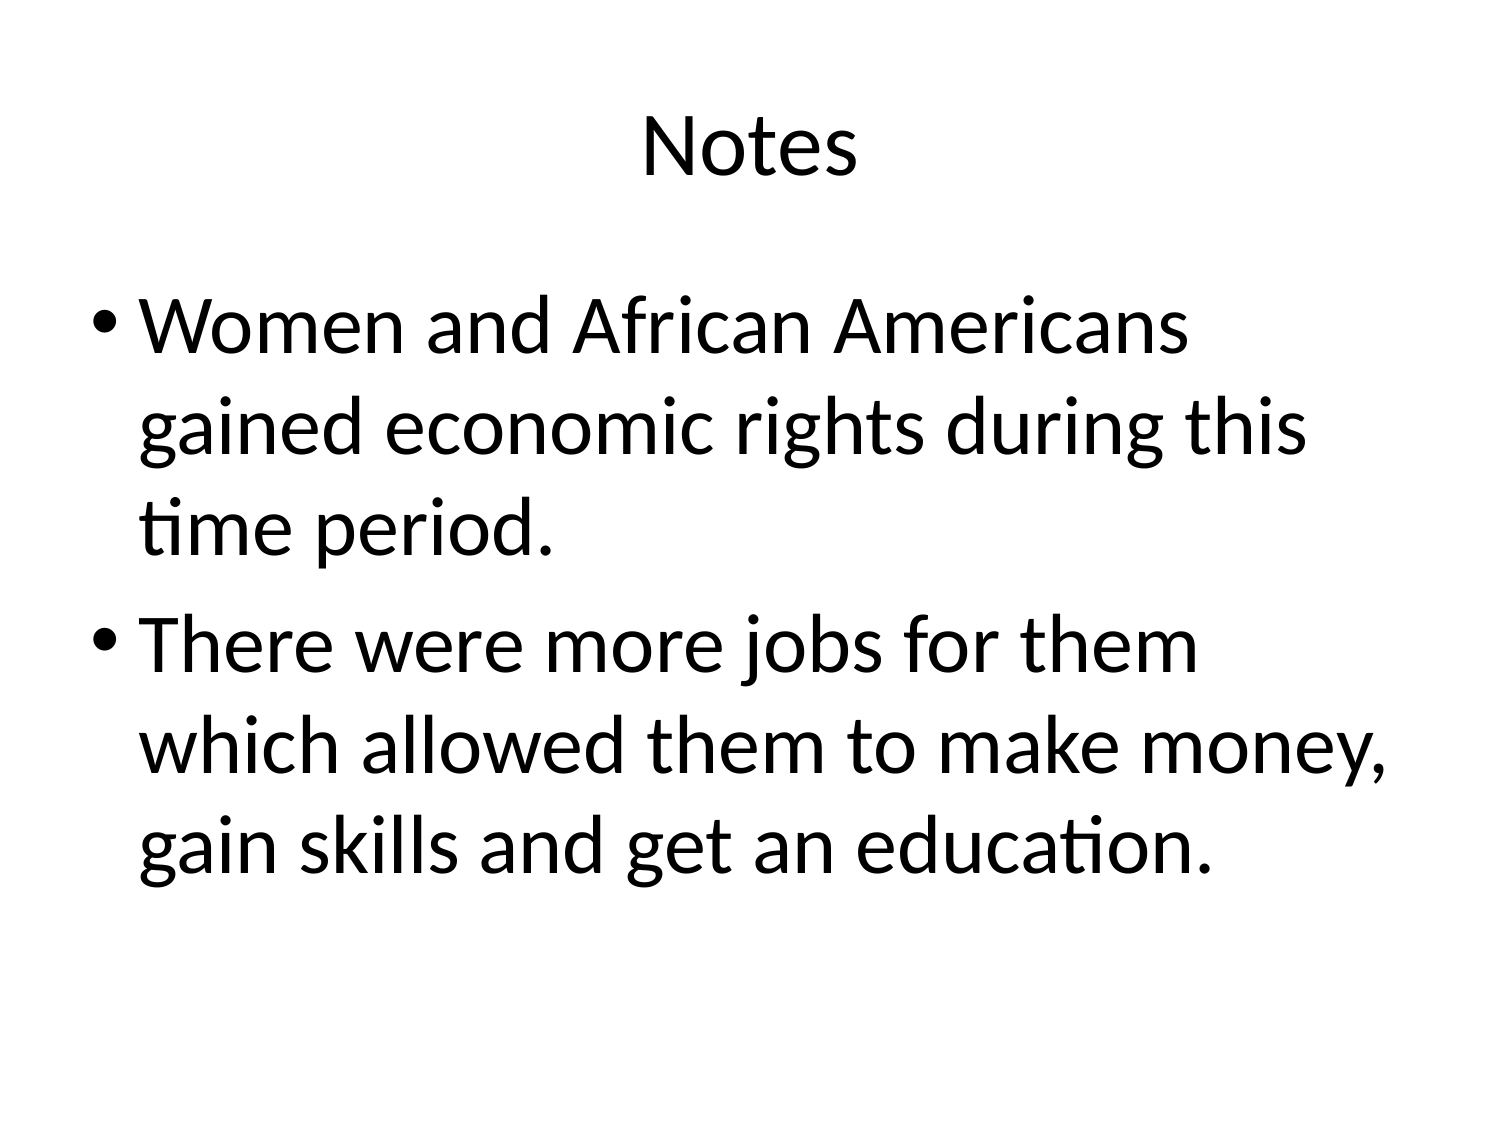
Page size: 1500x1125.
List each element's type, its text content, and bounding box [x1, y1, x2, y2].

title Notes [75, 45, 1425, 233]
list Women and African Americans gained economic rights during this time period. There were more jobs for them which allowed them to make money, gain skills and get an education. [75, 262, 1425, 1005]
